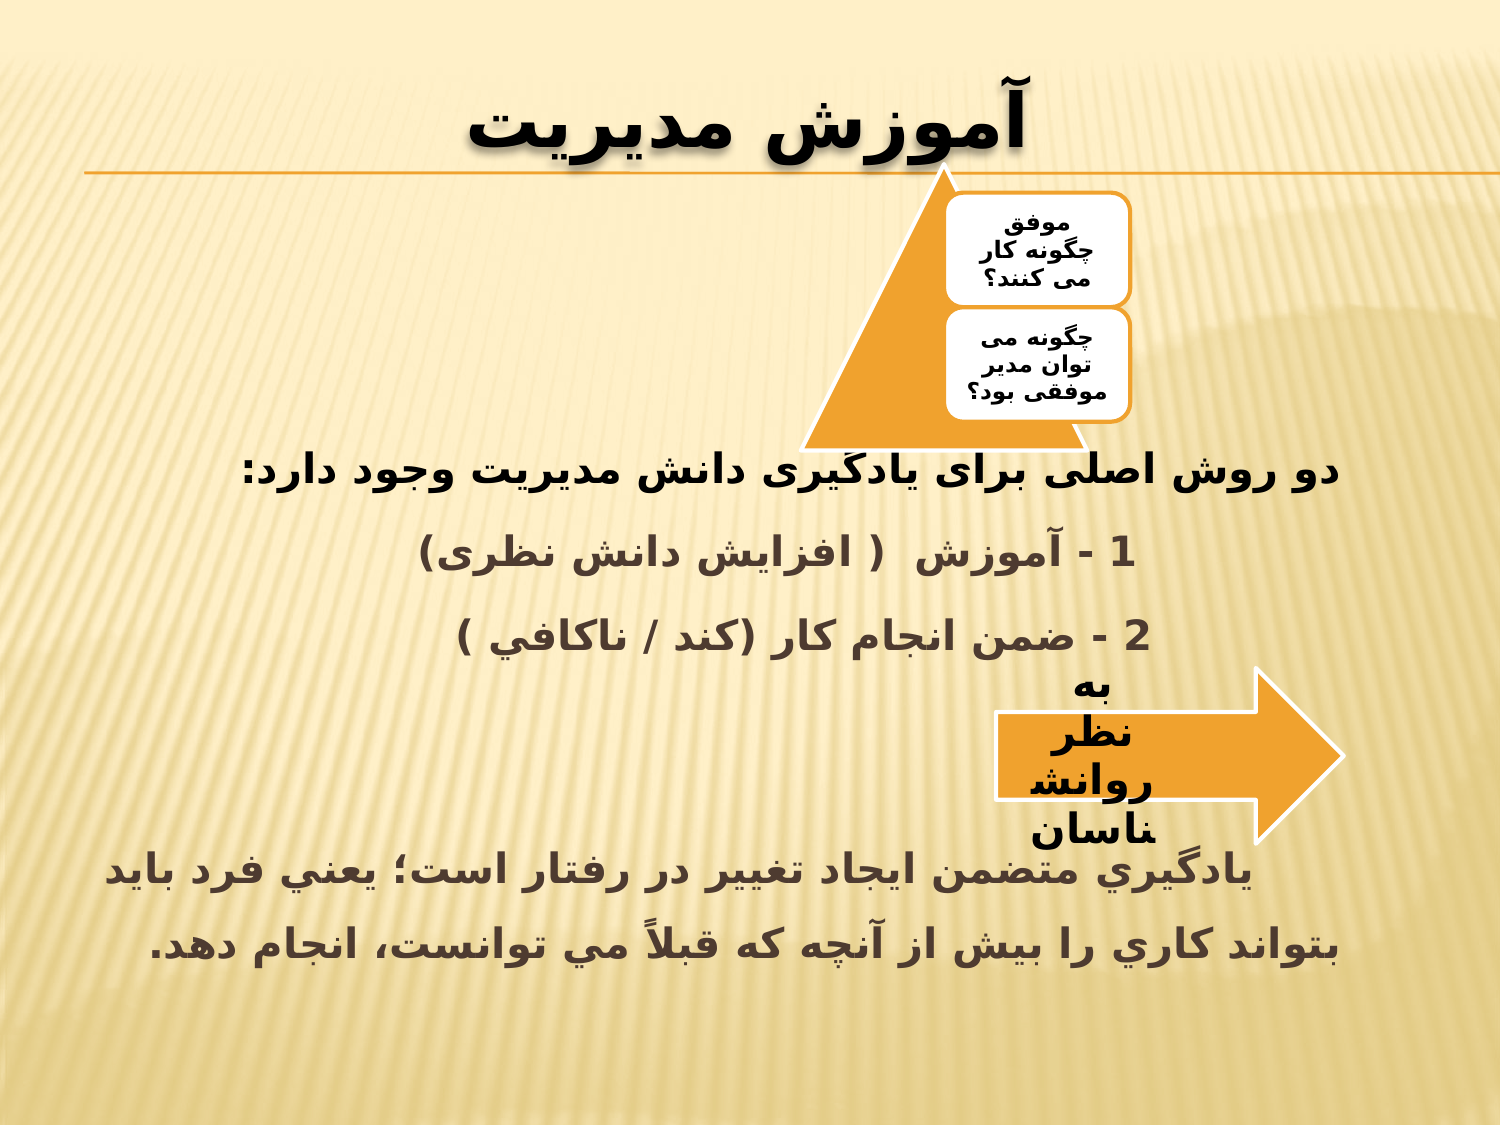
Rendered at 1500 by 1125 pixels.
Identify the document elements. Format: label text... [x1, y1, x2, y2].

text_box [800, 163, 1395, 451]
title آموزش مدیریت [171, 23, 1324, 211]
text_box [995, 667, 1345, 845]
list دو روش اصلی برای یادگیری دانش مدیریت وجود دارد: 1 - آموزش ( افزایش دانش نظری) 2 - ضمن انجام کار (کند / ناكافي ) يادگيري متضمن ايجاد تغيير در رفتار است؛ يعني فرد بايد بتواند كاري را بيش از آنچه كه قبلاً مي توانست، انجام دهد. [35, 267, 1356, 1010]
